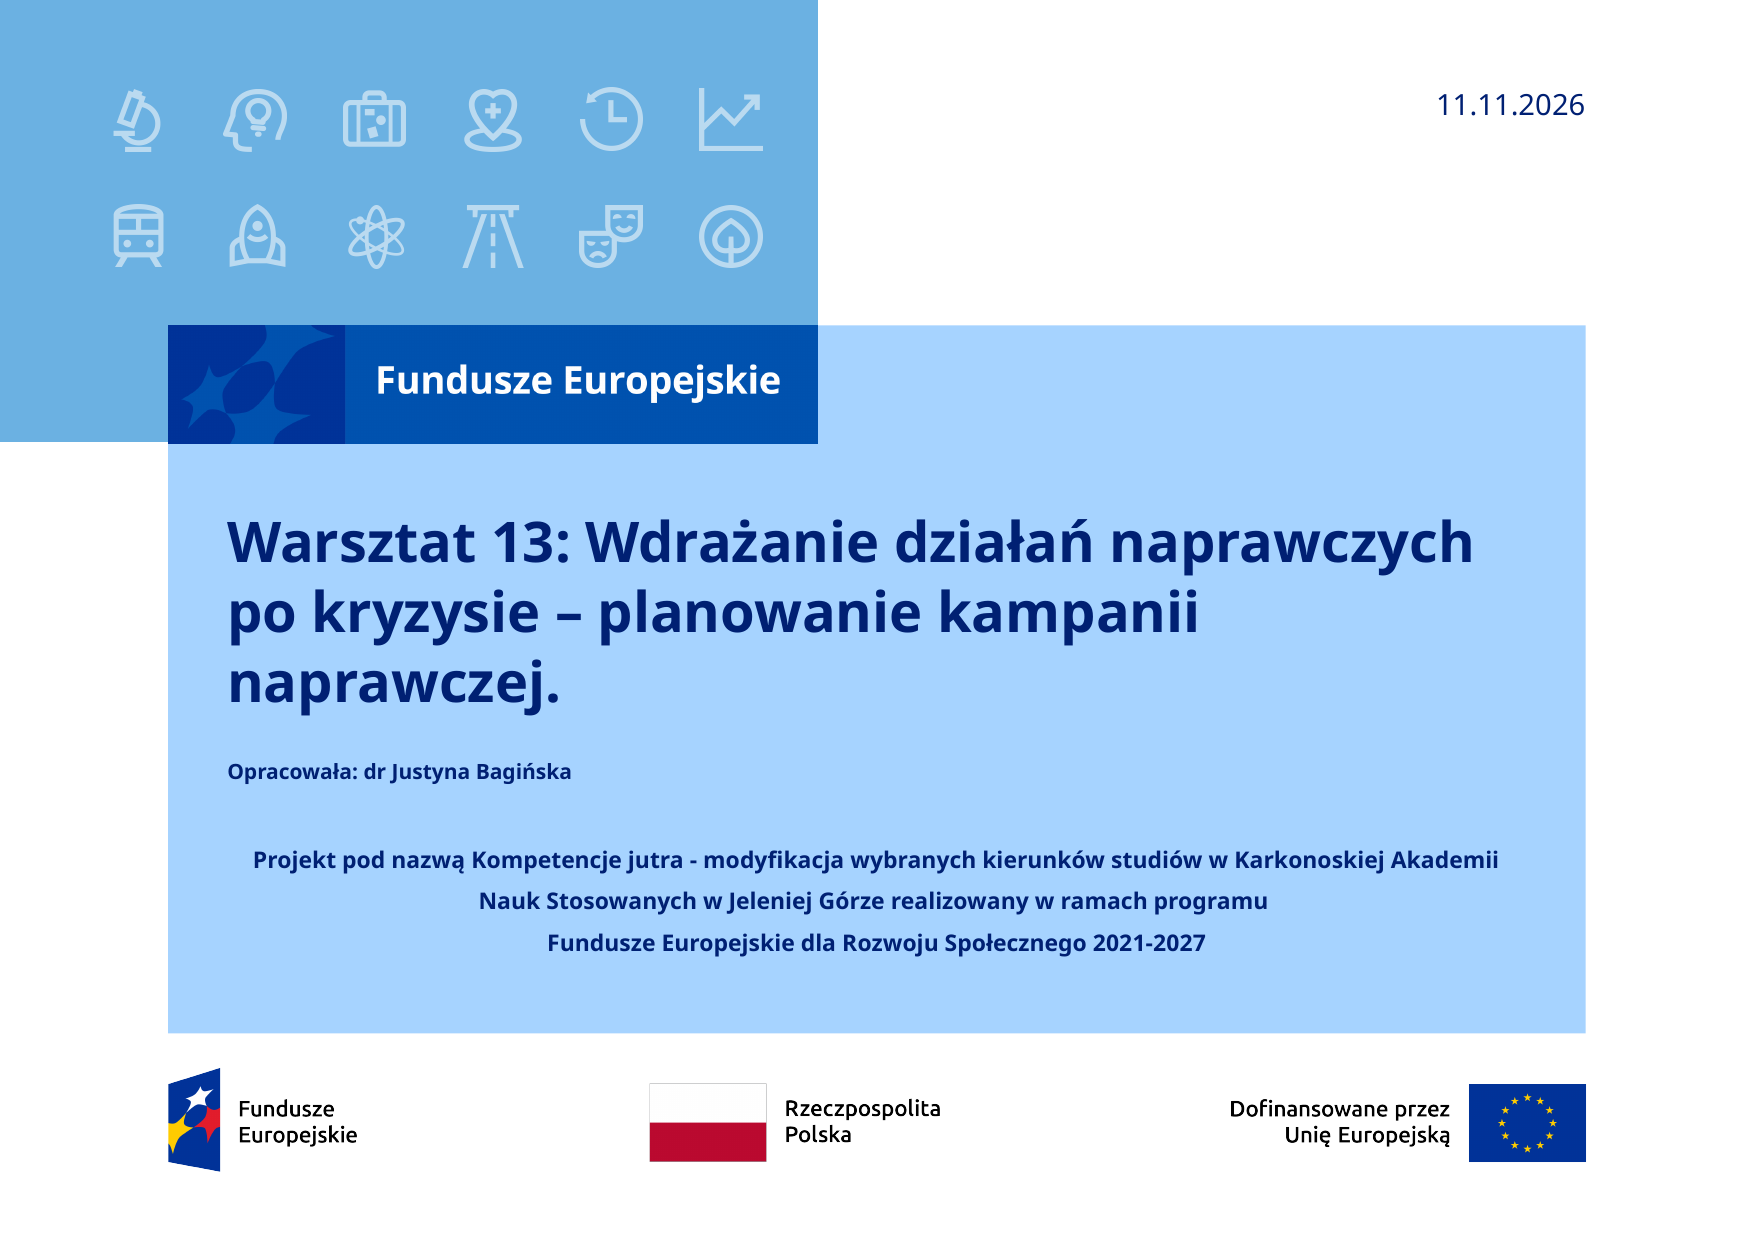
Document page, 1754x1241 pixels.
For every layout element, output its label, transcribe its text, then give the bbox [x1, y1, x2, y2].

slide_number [1290, 88, 1586, 146]
subtitle Projekt pod nazwą Kompetencje jutra - modyfikacja wybranych kierunków studiów w Karkonoskiej Akademii Nauk Stosowanych w Jeleniej Górze realizowany w ramach programu Fundusze Europejskie dla Rozwoju Społecznego 2021-2027 [227, 797, 1527, 975]
picture [610, 1044, 979, 1201]
picture [1192, 1045, 1625, 1201]
title Warsztat 13: Wdrażanie działań naprawczych po kryzysie – planowanie kampanii naprawczej. Opracowała: dr Justyna Bagińska [227, 503, 1527, 786]
picture [168, 325, 818, 444]
picture [129, 1045, 396, 1201]
